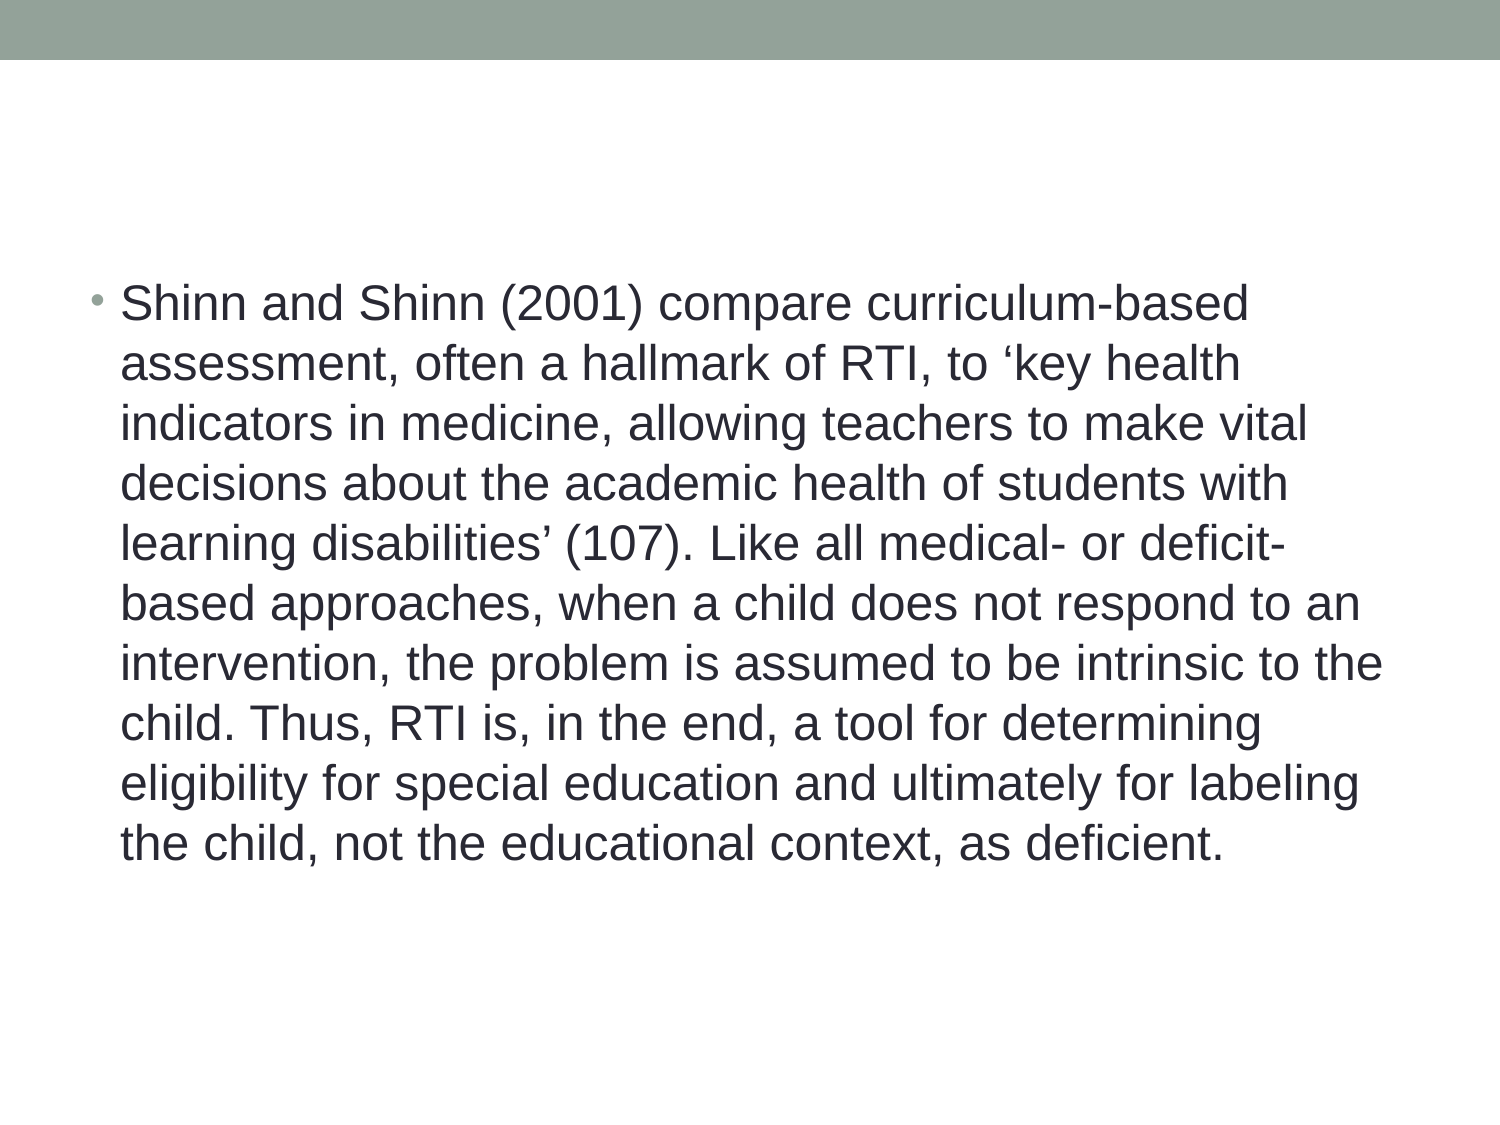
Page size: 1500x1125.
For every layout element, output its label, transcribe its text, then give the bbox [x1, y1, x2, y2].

list Shinn and Shinn (2001) compare curriculum-based assessment, often a hallmark of RTI, to ‘key health indicators in medicine, allowing teachers to make vital decisions about the academic health of students with learning disabilities’ (107). Like all medical- or deficit-based approaches, when a child does not respond to an intervention, the problem is assumed to be intrinsic to the child. Thus, RTI is, in the end, a tool for determining eligibility for special education and ultimately for labeling the child, not the educational context, as deficient. [75, 262, 1425, 1063]
